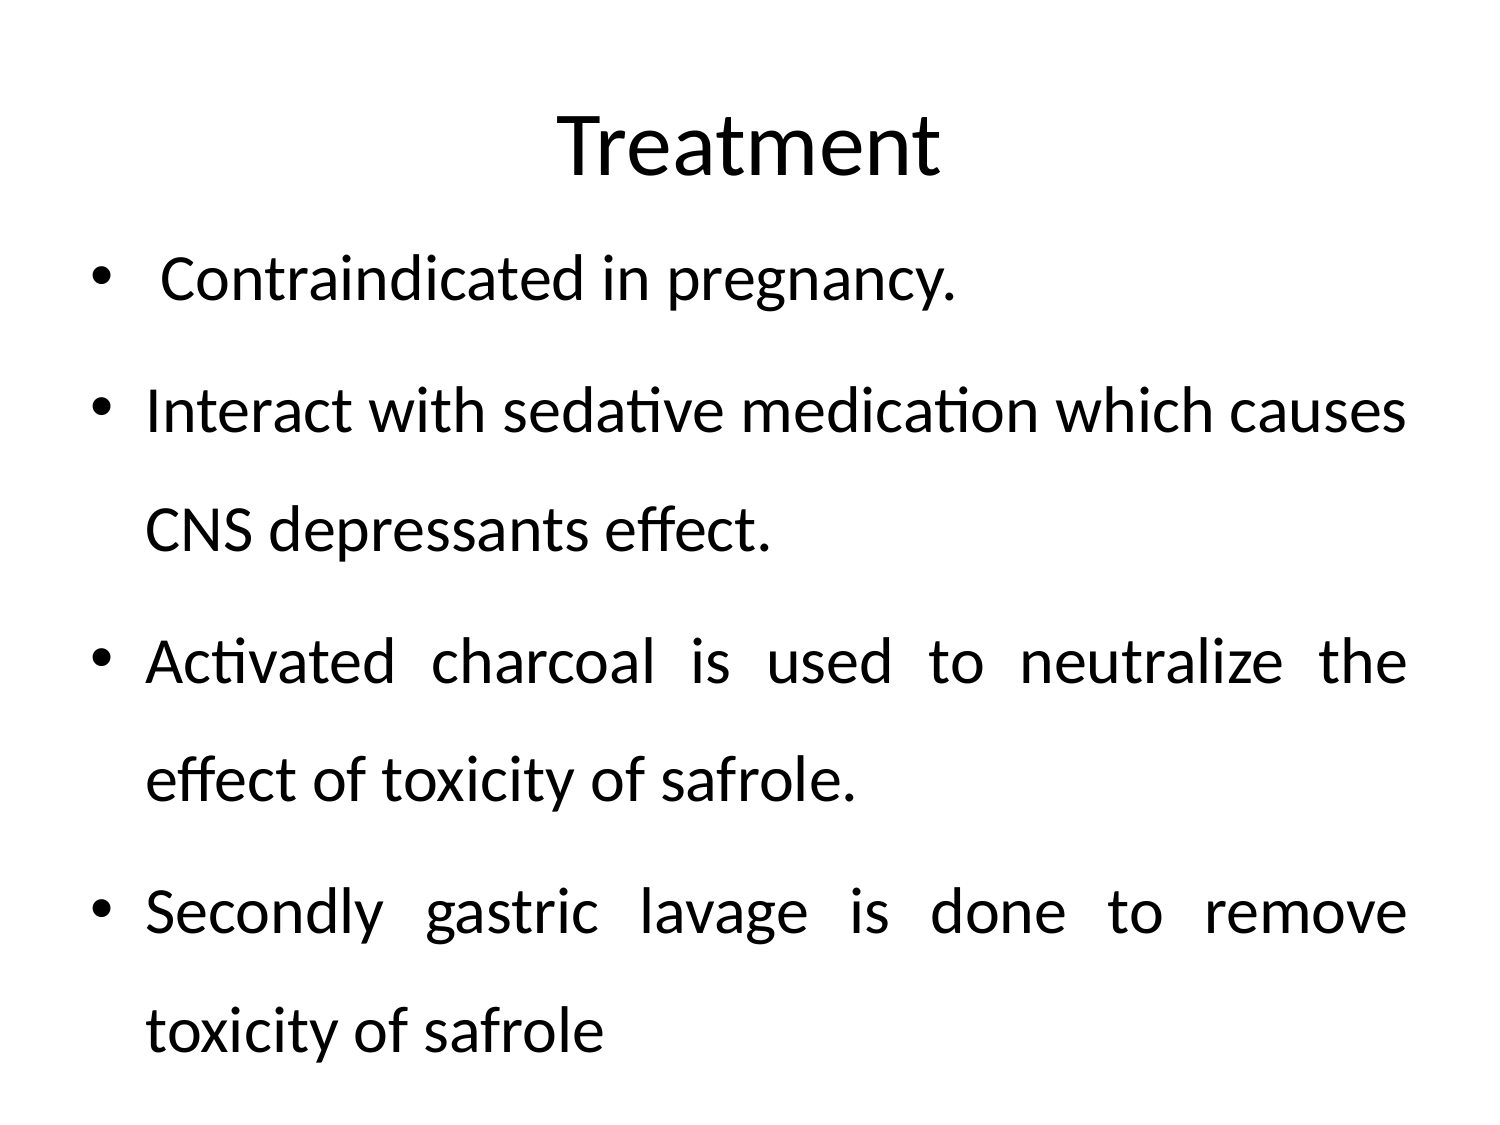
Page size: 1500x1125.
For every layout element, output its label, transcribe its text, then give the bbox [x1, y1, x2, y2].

list Contraindicated in pregnancy. Interact with sedative medication which causes CNS depressants effect. Activated charcoal is used to neutralize the effect of toxicity of safrole. Secondly gastric lavage is done to remove toxicity of safrole [75, 187, 1425, 1075]
title Treatment [75, 45, 1425, 187]
